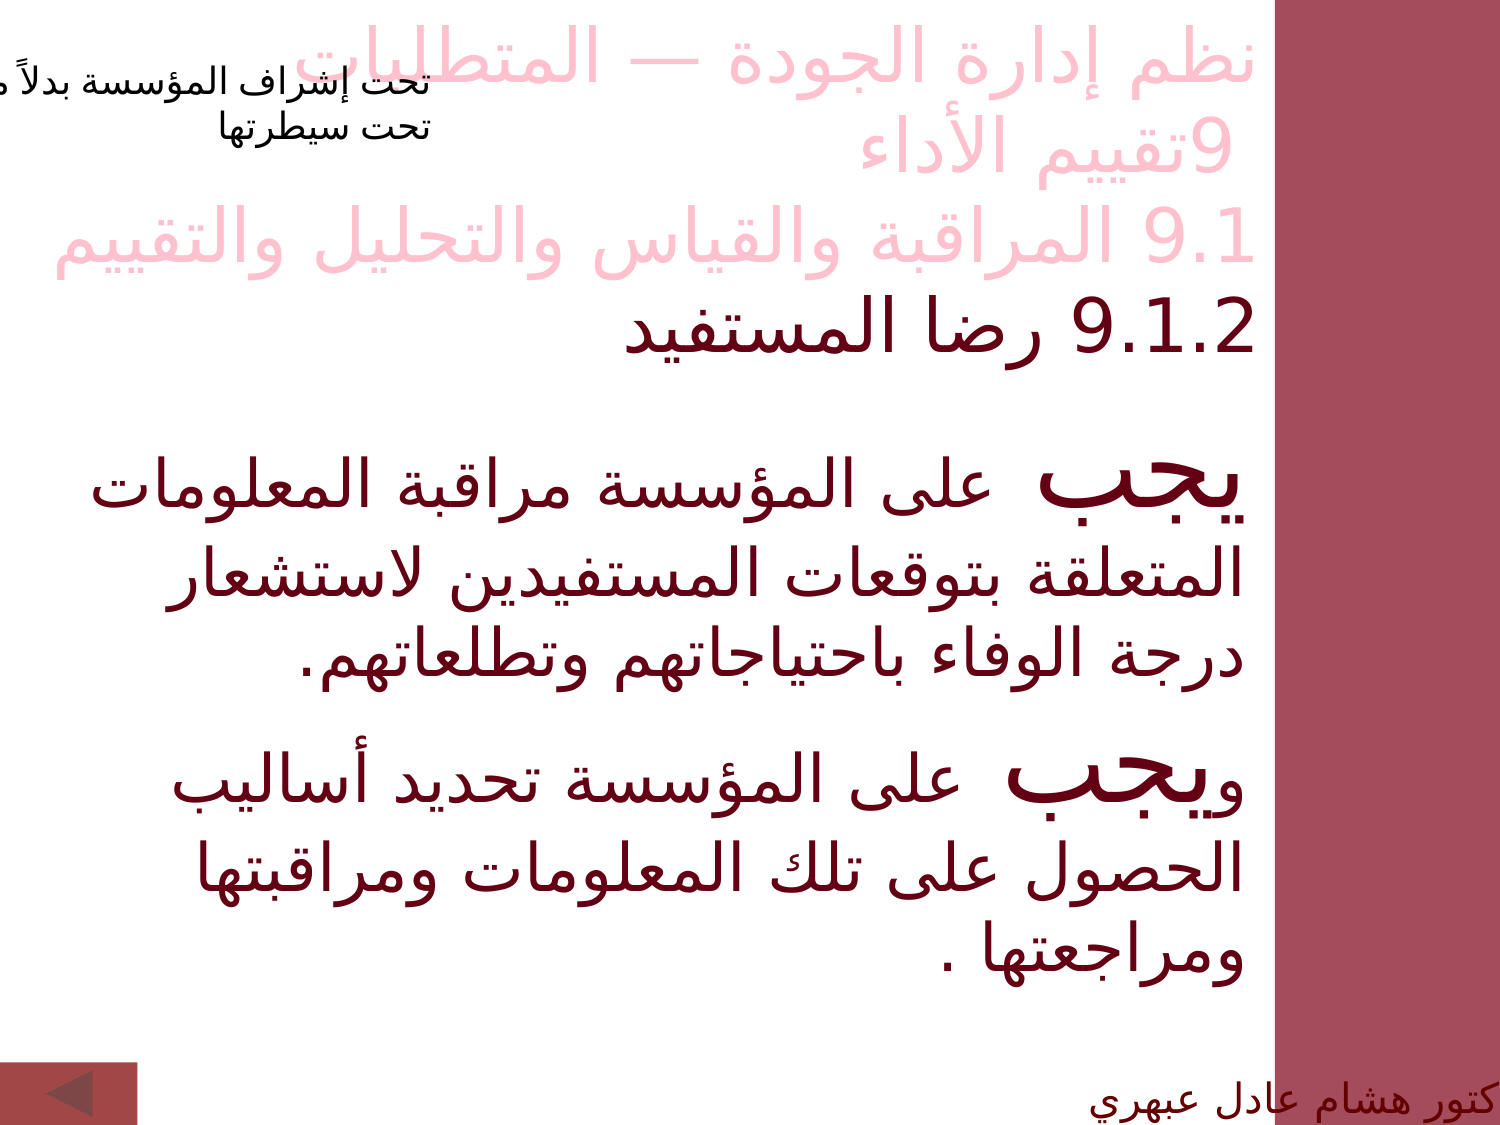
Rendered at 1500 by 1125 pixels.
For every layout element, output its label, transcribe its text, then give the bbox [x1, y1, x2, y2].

text_box الدكتور هشام عادل عبهري [1073, 1064, 1500, 1125]
text_box نظم إدارة الجودة — المتطلبات 9تقييم الأداء 9.1 المراقبة والقياس والتحليل والتقييم 9.1.2 رضا المستفيد [0, 0, 1275, 375]
text_box تحت إشراف المؤسسة بدلاً من تحت سيطرتها [0, 49, 447, 155]
text_box [0, 1060, 140, 1125]
text_box يجب على المؤسسة مراقبة المعلومات المتعلقة بتوقعات المستفيدين لاستشعار درجة الوفاء باحتياجاتهم وتطلعاتهم. ويجب على المؤسسة تحديد أساليب الحصول على تلك المعلومات ومراقبتها ومراجعتها . [12, 387, 1263, 993]
text_box [1273, 0, 1500, 1064]
